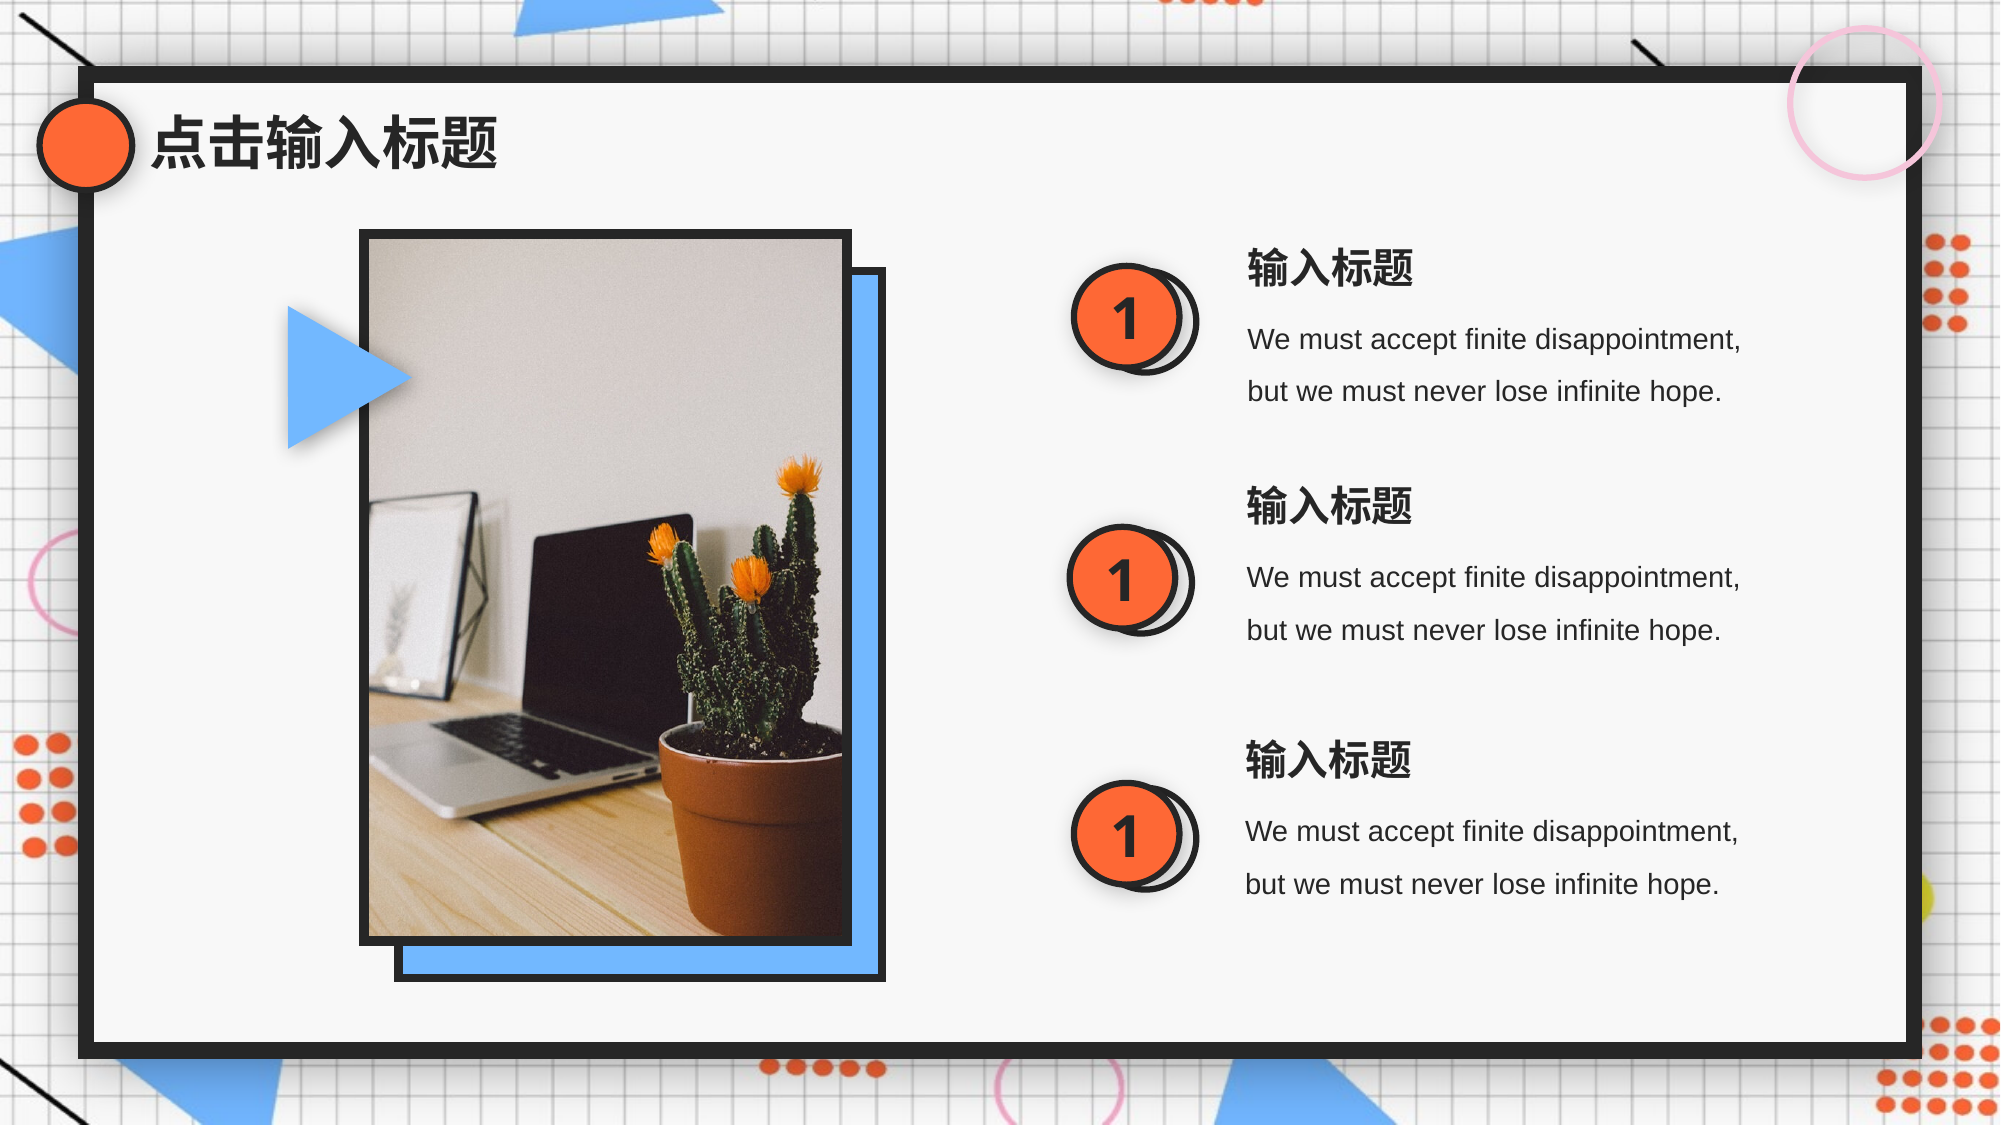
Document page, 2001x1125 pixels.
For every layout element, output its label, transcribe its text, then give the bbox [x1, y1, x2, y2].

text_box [363, 234, 882, 978]
text_box We must accept finite disappointment, but we must never lose infinite hope. [1231, 533, 1760, 654]
text_box 输入标题 [1230, 726, 1428, 792]
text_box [1073, 265, 1197, 373]
text_box 输入标题 [1231, 472, 1429, 538]
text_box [1069, 526, 1192, 634]
text_box 输入标题 [1232, 234, 1430, 299]
text_box We must accept finite disappointment, but we must never lose infinite hope. [1230, 787, 1758, 908]
text_box We must accept finite disappointment, but we must never lose infinite hope. [1232, 295, 1760, 415]
picture [0, 0, 2001, 1125]
text_box [85, 73, 1915, 1051]
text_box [39, 99, 516, 191]
text_box [1789, 27, 1941, 179]
text_box [286, 303, 363, 451]
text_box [1073, 782, 1197, 890]
